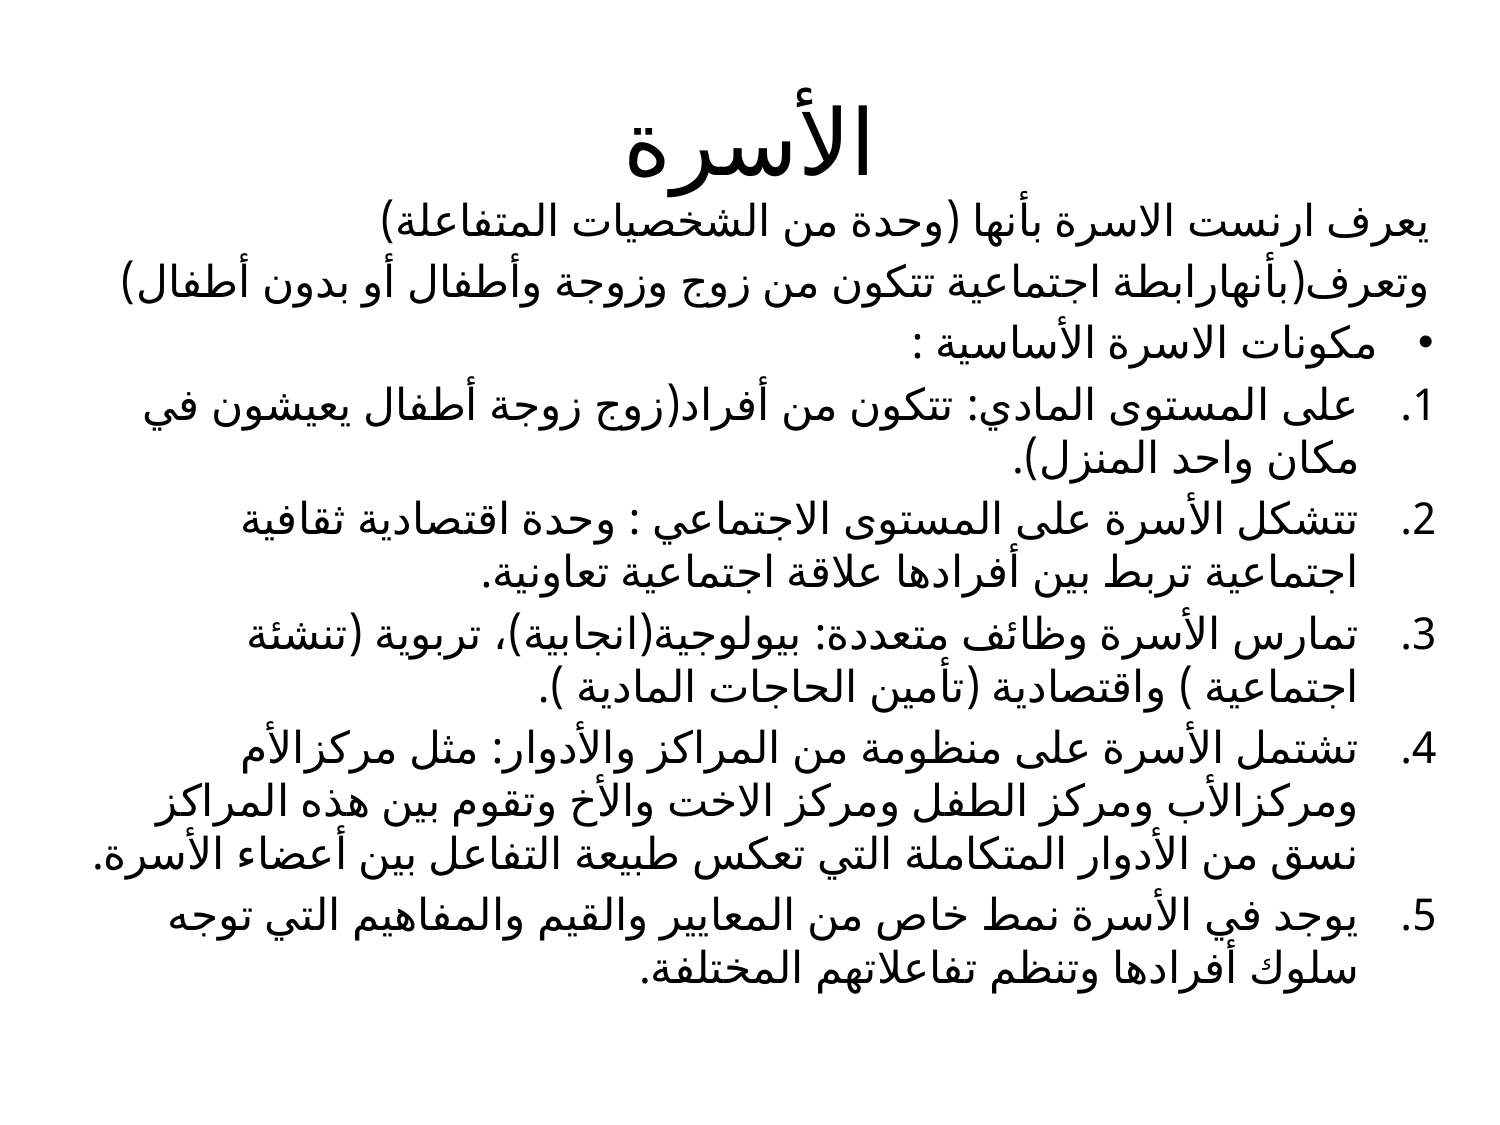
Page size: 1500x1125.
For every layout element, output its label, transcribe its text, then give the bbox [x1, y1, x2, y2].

list يعرف ارنست الاسرة بأنها (وحدة من الشخصيات المتفاعلة) وتعرف(بأنهارابطة اجتماعية تتكون من زوج وزوجة وأطفال أو بدون أطفال) مكونات الاسرة الأساسية : على المستوى المادي: تتكون من أفراد(زوج زوجة أطفال يعيشون في مكان واحد المنزل). تتشكل الأسرة على المستوى الاجتماعي : وحدة اقتصادية ثقافية اجتماعية تربط بين أفرادها علاقة اجتماعية تعاونية. تمارس الأسرة وظائف متعددة: بيولوجية(انجابية)، تربوية (تنشئة اجتماعية ) واقتصادية (تأمين الحاجات المادية ). تشتمل الأسرة على منظومة من المراكز والأدوار: مثل مركزالأم ومركزالأب ومركز الطفل ومركز الاخت والأخ وتقوم بين هذه المراكز نسق من الأدوار المتكاملة التي تعكس طبيعة التفاعل بين أعضاء الأسرة. يوجد في الأسرة نمط خاص من المعايير والقيم والمفاهيم التي توجه سلوك أفرادها وتنظم تفاعلاتهم المختلفة. [75, 184, 1447, 1005]
title الأسرة [75, 45, 1425, 184]
